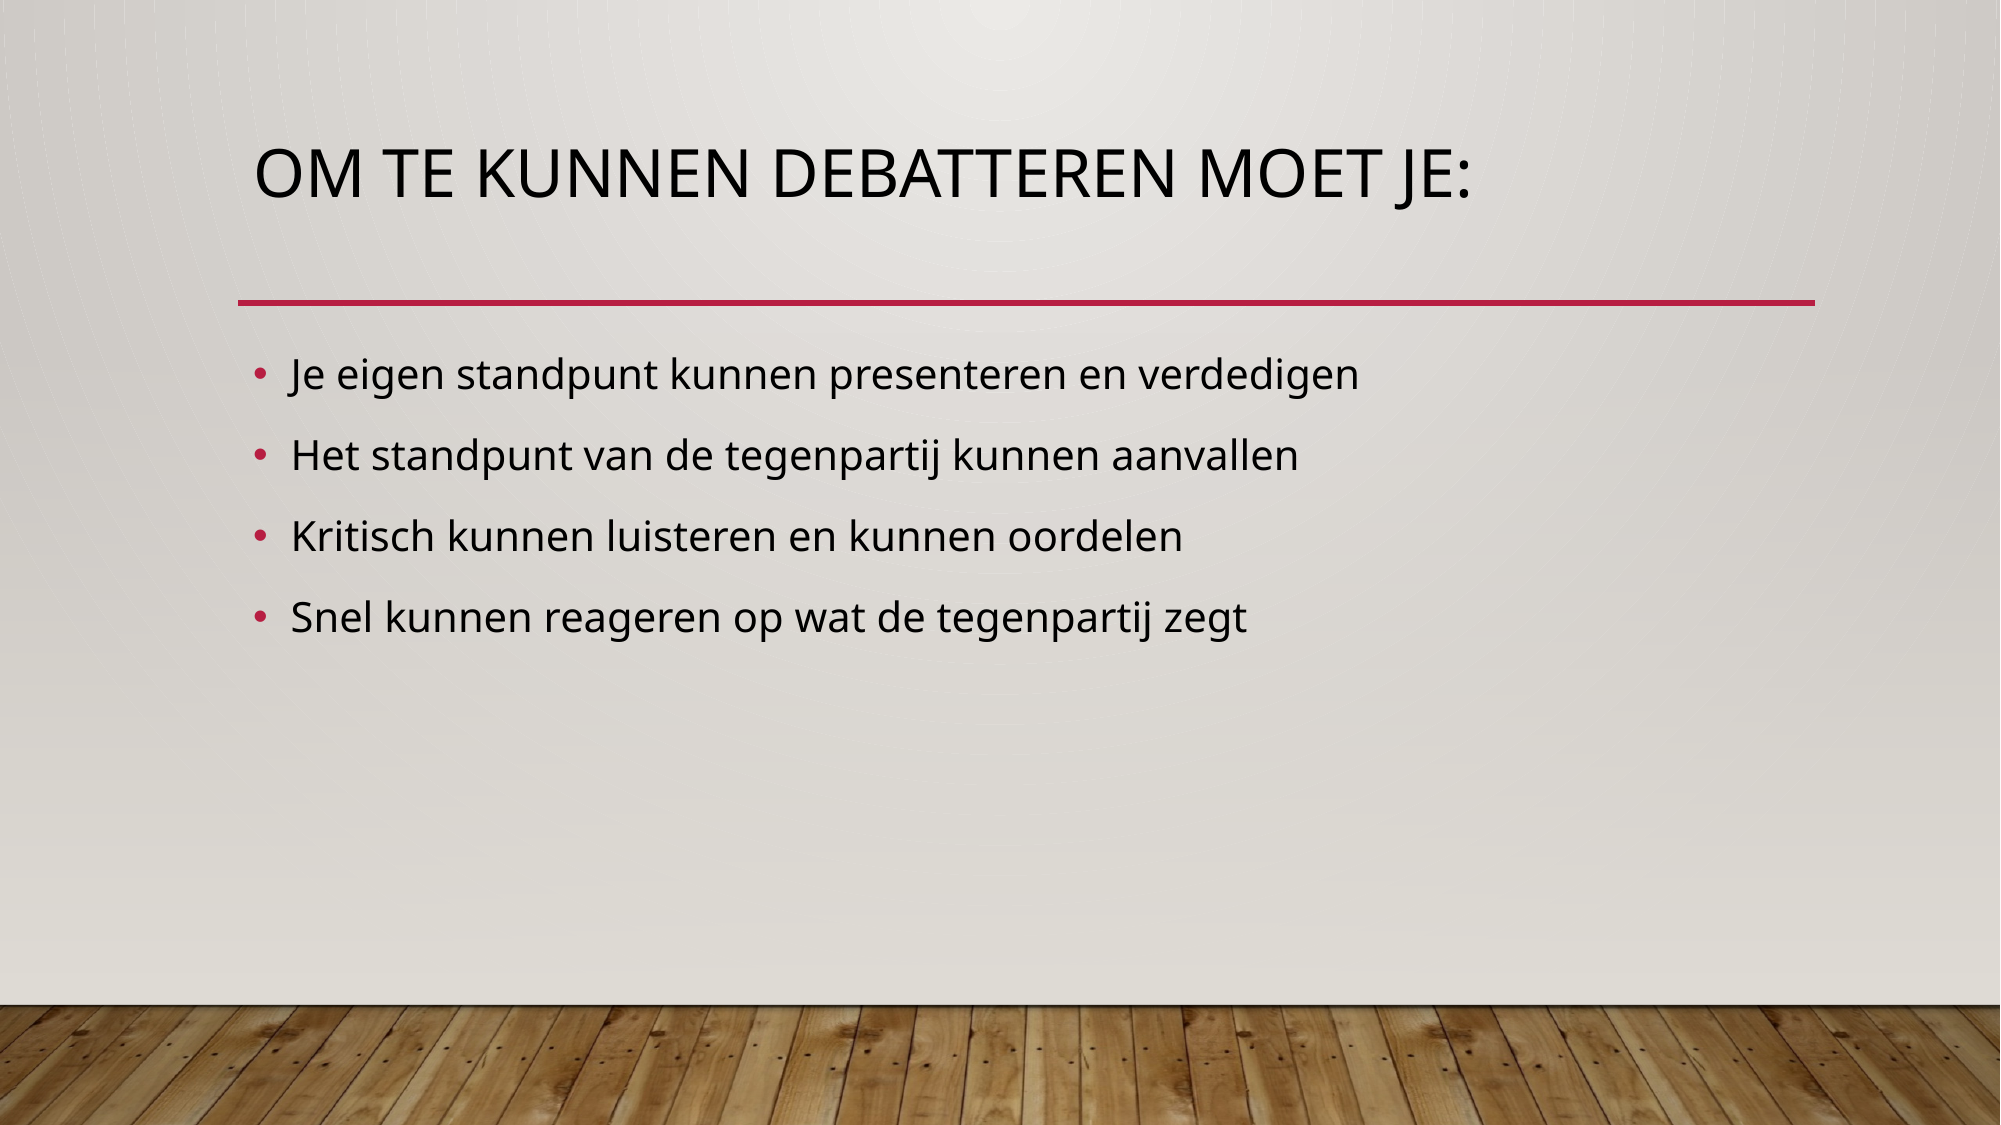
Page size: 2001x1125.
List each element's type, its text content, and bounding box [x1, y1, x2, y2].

title Om te kunnen debatteren moet je: [238, 131, 1814, 305]
list Je eigen standpunt kunnen presenteren en verdedigen Het standpunt van de tegenpartij kunnen aanvallen Kritisch kunnen luisteren en kunnen oordelen Snel kunnen reageren op wat de tegenpartij zegt [238, 330, 1814, 897]
picture [0, 1005, 2000, 1125]
